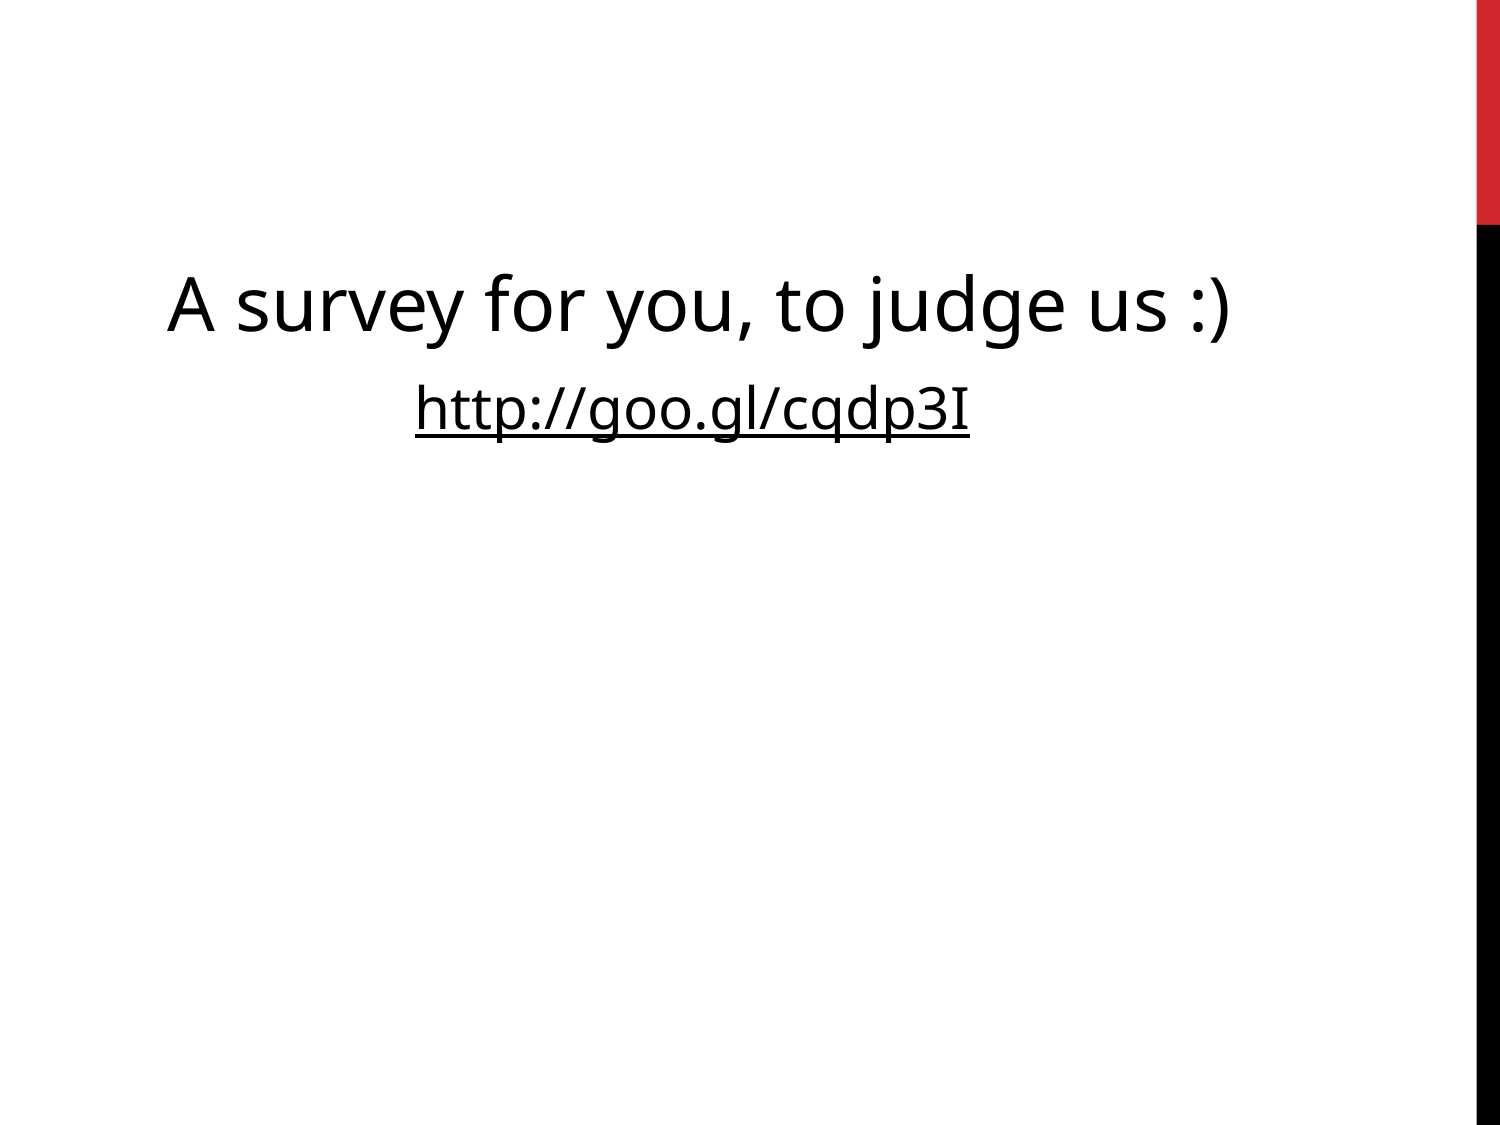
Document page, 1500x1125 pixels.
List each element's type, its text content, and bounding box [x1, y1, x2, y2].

list A survey for you, to judge us :) http://goo.gl/cqdp3I [75, 249, 1325, 1005]
